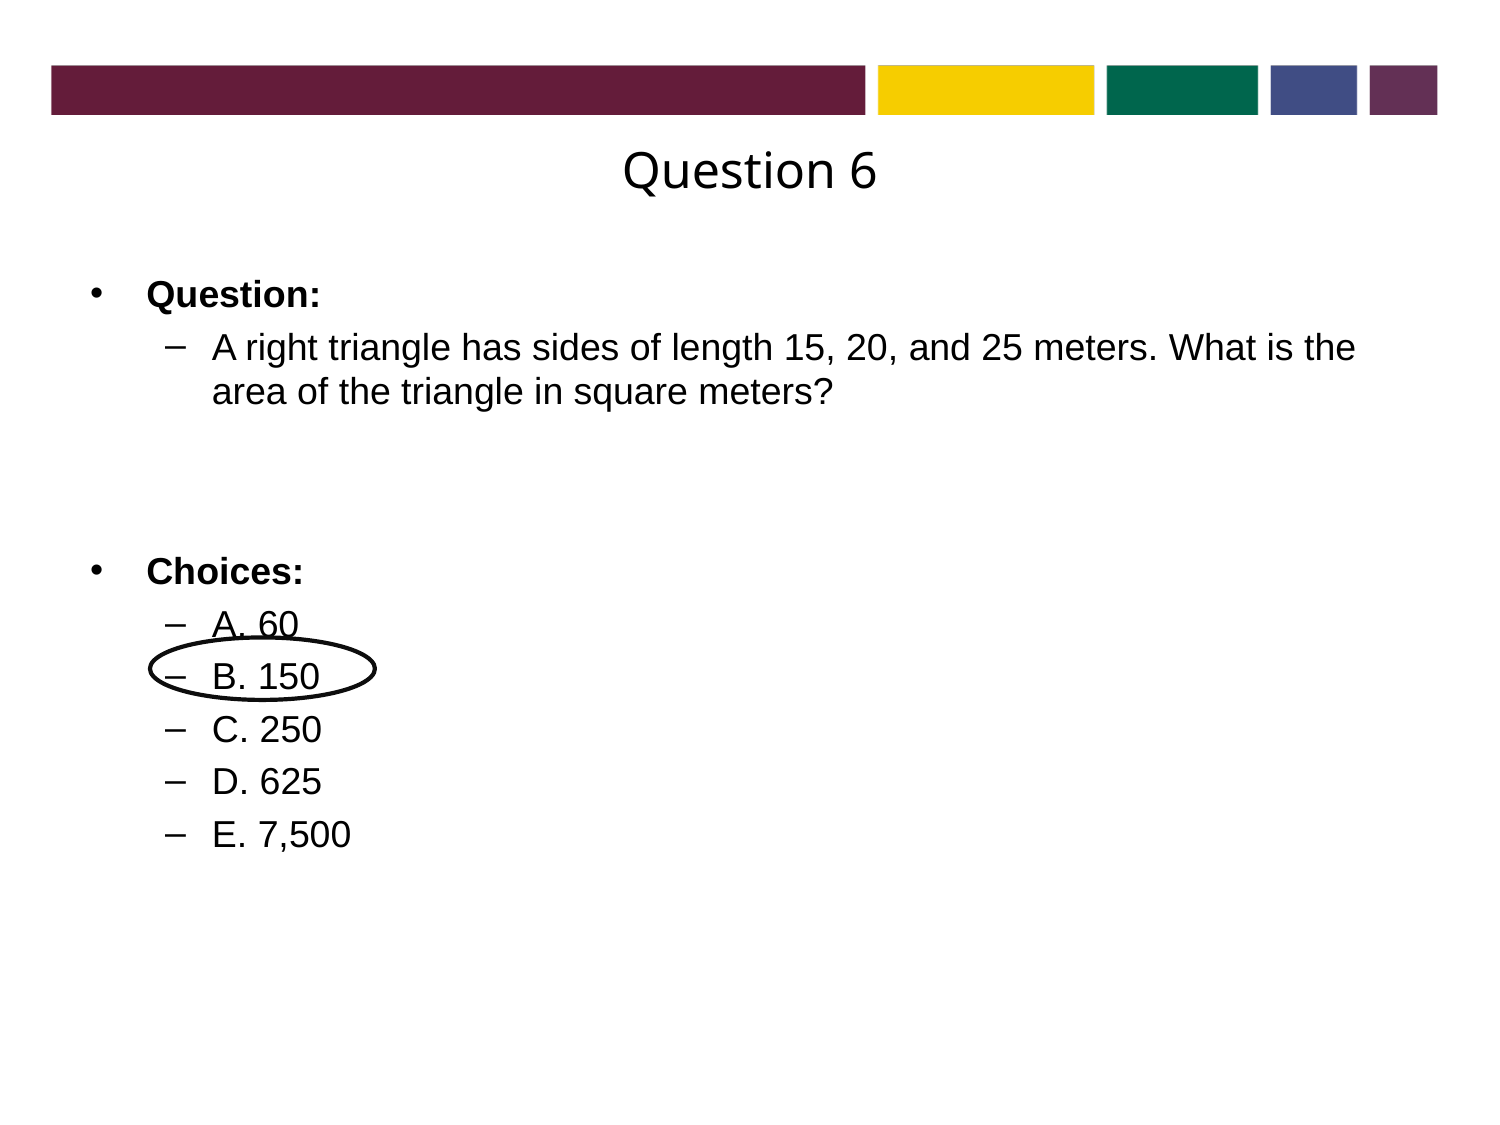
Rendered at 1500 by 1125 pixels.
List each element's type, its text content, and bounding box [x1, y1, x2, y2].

list Question: A right triangle has sides of length 15, 20, and 25 meters. What is the area of the triangle in square meters? Choices: A. 60 B. 150 C. 250 D. 625 E. 7,500 [75, 262, 1425, 1005]
text_box [147, 635, 377, 703]
title Question 6 [75, 123, 1425, 233]
picture [37, 49, 1438, 116]
